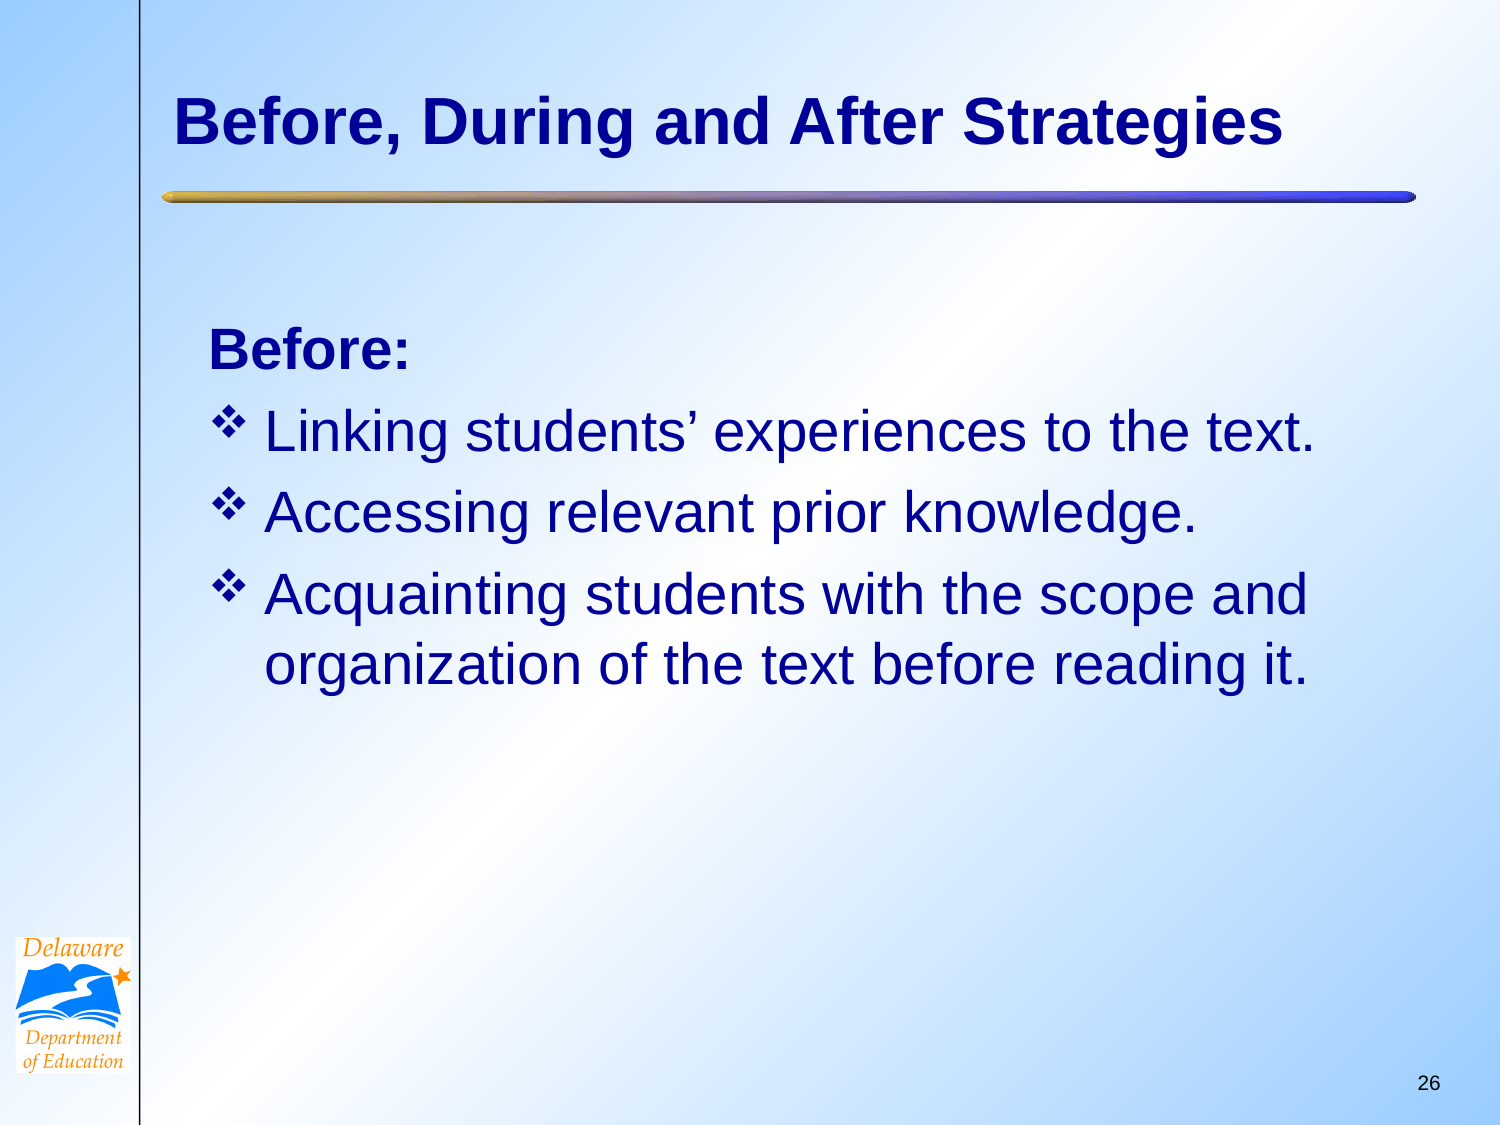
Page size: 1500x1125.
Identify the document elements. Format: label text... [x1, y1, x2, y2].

picture [152, 189, 1425, 204]
slide_number 25 [1142, 1054, 1456, 1110]
title Before, During and After Strategies [165, 25, 1451, 166]
picture [15, 937, 131, 1073]
text_box Before: Linking students’ experiences to the text. Accessing relevant prior knowledge. Acquainting students with the scope and organization of the text before reading it. [193, 303, 1350, 760]
